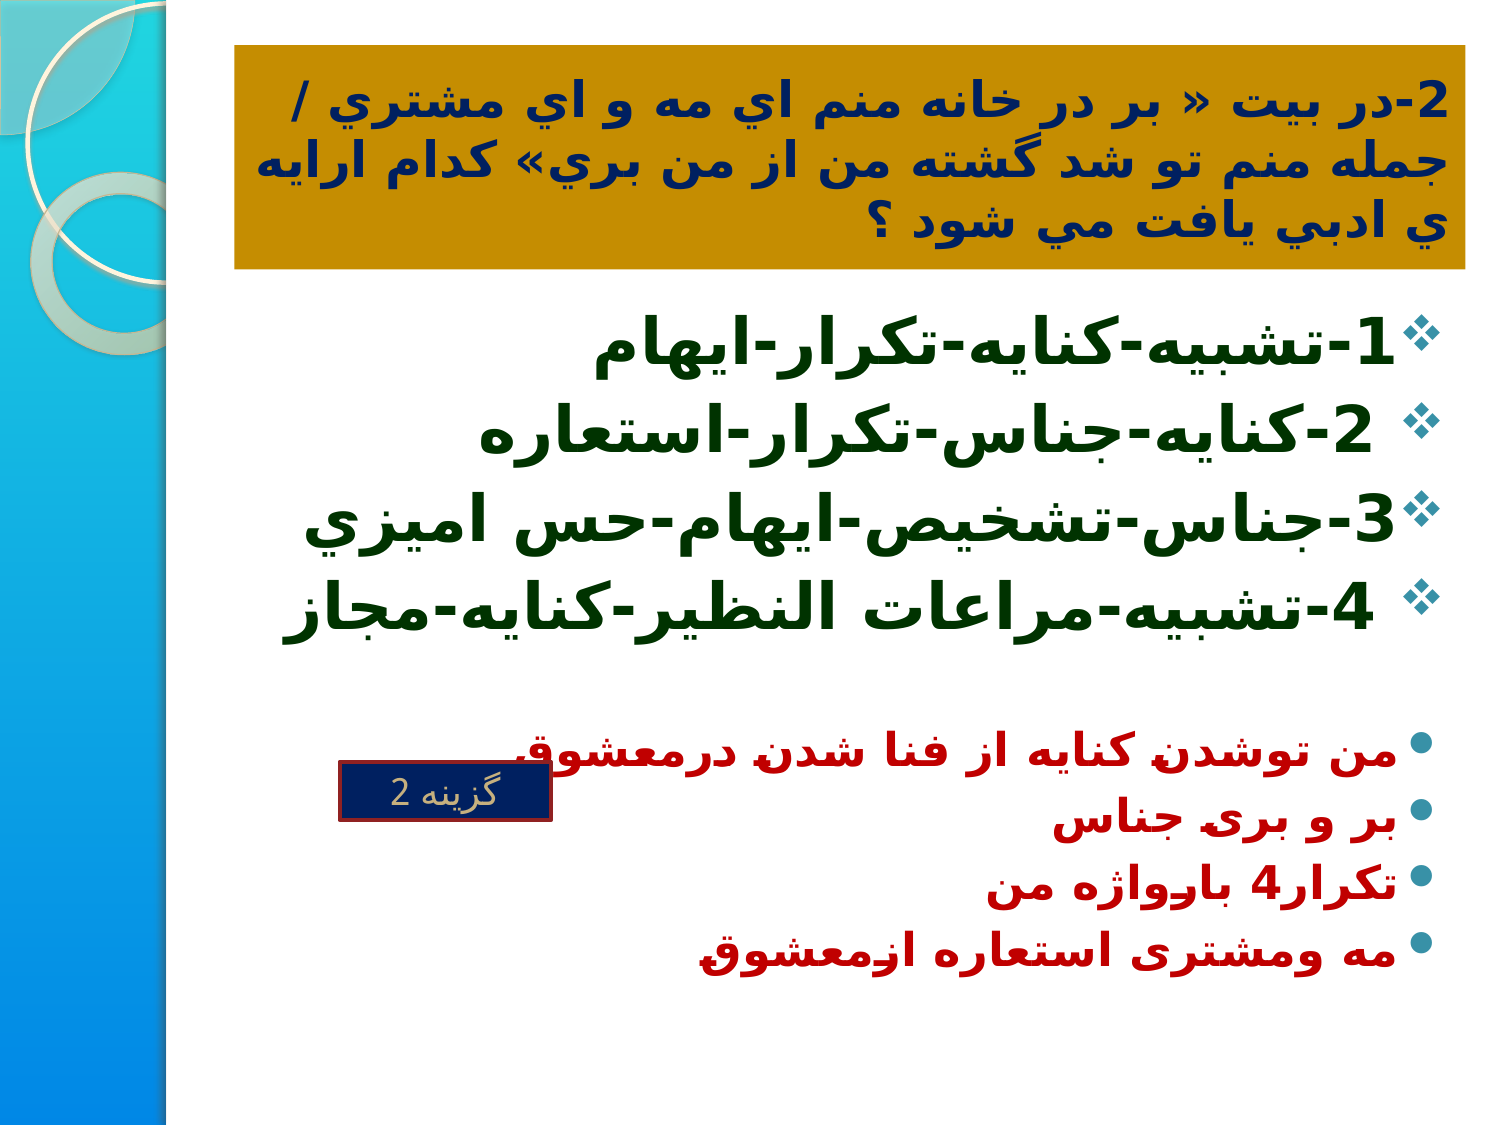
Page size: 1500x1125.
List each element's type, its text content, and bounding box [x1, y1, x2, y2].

title 2-در بيت « بر در خانه منم اي مه و اي مشتري / جمله منم تو شد گشته من از من بري» كدام ارايه ي ادبي يافت مي شود ؟ [234, 45, 1466, 270]
list 1-تشبيه-كنايه-تكرار-ايهام 2-كنايه-جناس-تكرار-استعاره 3-جناس-تشخيص-ايهام-حس اميزي 4-تشبيه-مراعات النظير-كنايه-مجاز من توشدن کنایه از فنا شدن درمعشوق بر و بری جناس تکرار4 بارواژه من مه ومشتری استعاره ازمعشوق [269, 292, 1466, 1090]
text_box گزینه 2 [338, 760, 553, 822]
